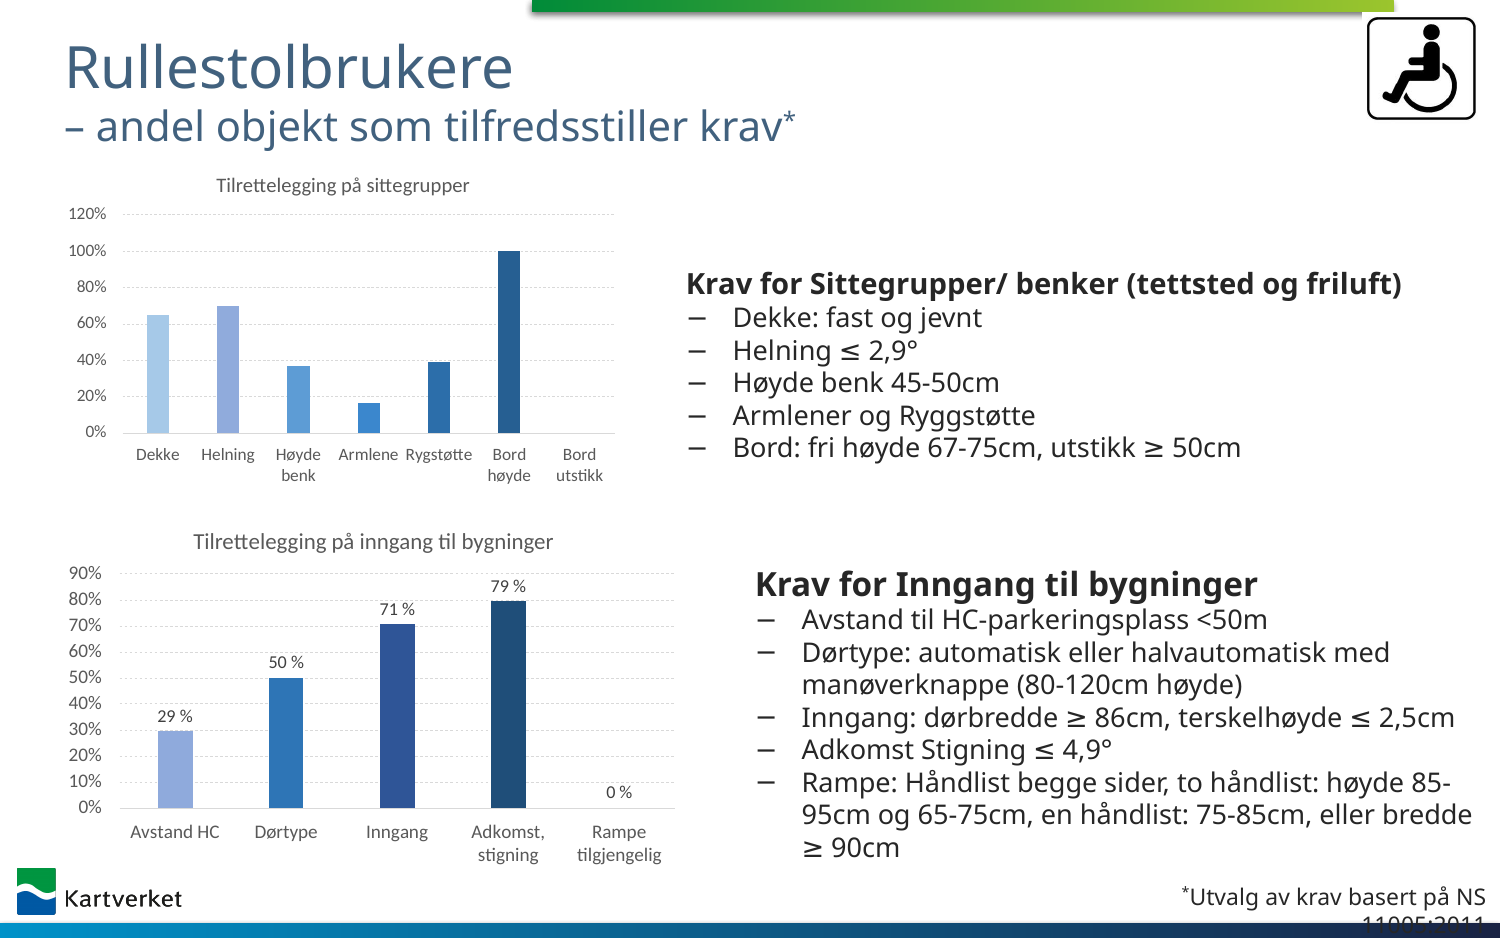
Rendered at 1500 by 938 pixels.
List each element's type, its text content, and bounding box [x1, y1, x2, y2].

picture [62, 166, 625, 492]
text_box *Utvalg av krav basert på NS 11005:2011 [1068, 873, 1500, 938]
picture [1362, 12, 1481, 126]
text_box Rullestolbrukere – andel objekt som tilfredsstiller krav* [49, 25, 1431, 158]
picture [62, 520, 686, 874]
text_box Krav for Sittegrupper/ benker (tettsted og friluft) Dekke: fast og jevnt Helning ≤ 2,9° Høyde benk 45-50cm Armlener og Ryggstøtte Bord: fri høyde 67-75cm, utstikk ≥ 50cm [670, 258, 1418, 471]
text_box Krav for Inngang til bygninger Avstand til HC-parkeringsplass <50m Dørtype: automatisk eller halvautomatisk med manøverknappe (80-120cm høyde) Inngang: dørbredde ≥ 86cm, terskelhøyde ≤ 2,5cm Adkomst Stigning ≤ 4,9° Rampe: Håndlist begge sider, to håndlist: høyde 85-95cm og 65-75cm, en håndlist: 75-85cm, eller bredde ≥ 90cm [740, 555, 1491, 870]
